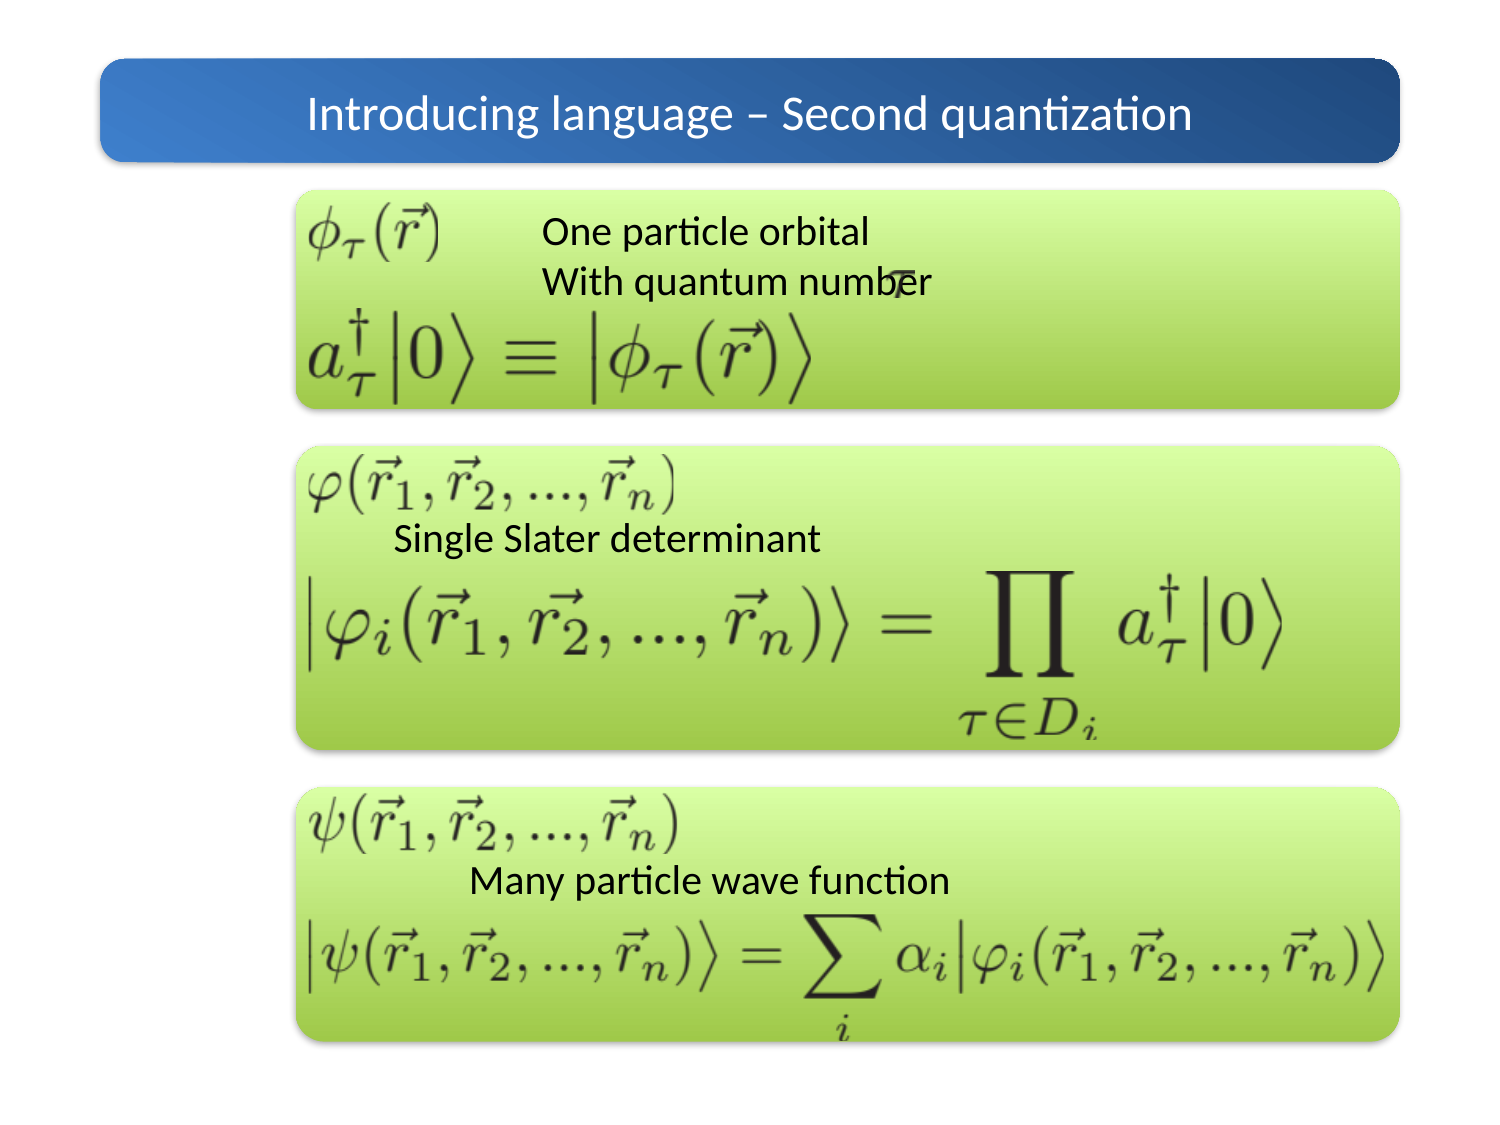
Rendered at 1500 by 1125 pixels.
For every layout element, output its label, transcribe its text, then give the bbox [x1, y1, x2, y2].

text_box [295, 445, 1400, 751]
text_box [295, 786, 1400, 1042]
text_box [295, 189, 1400, 410]
text_box Introducing language – Second quantization [99, 58, 1401, 164]
